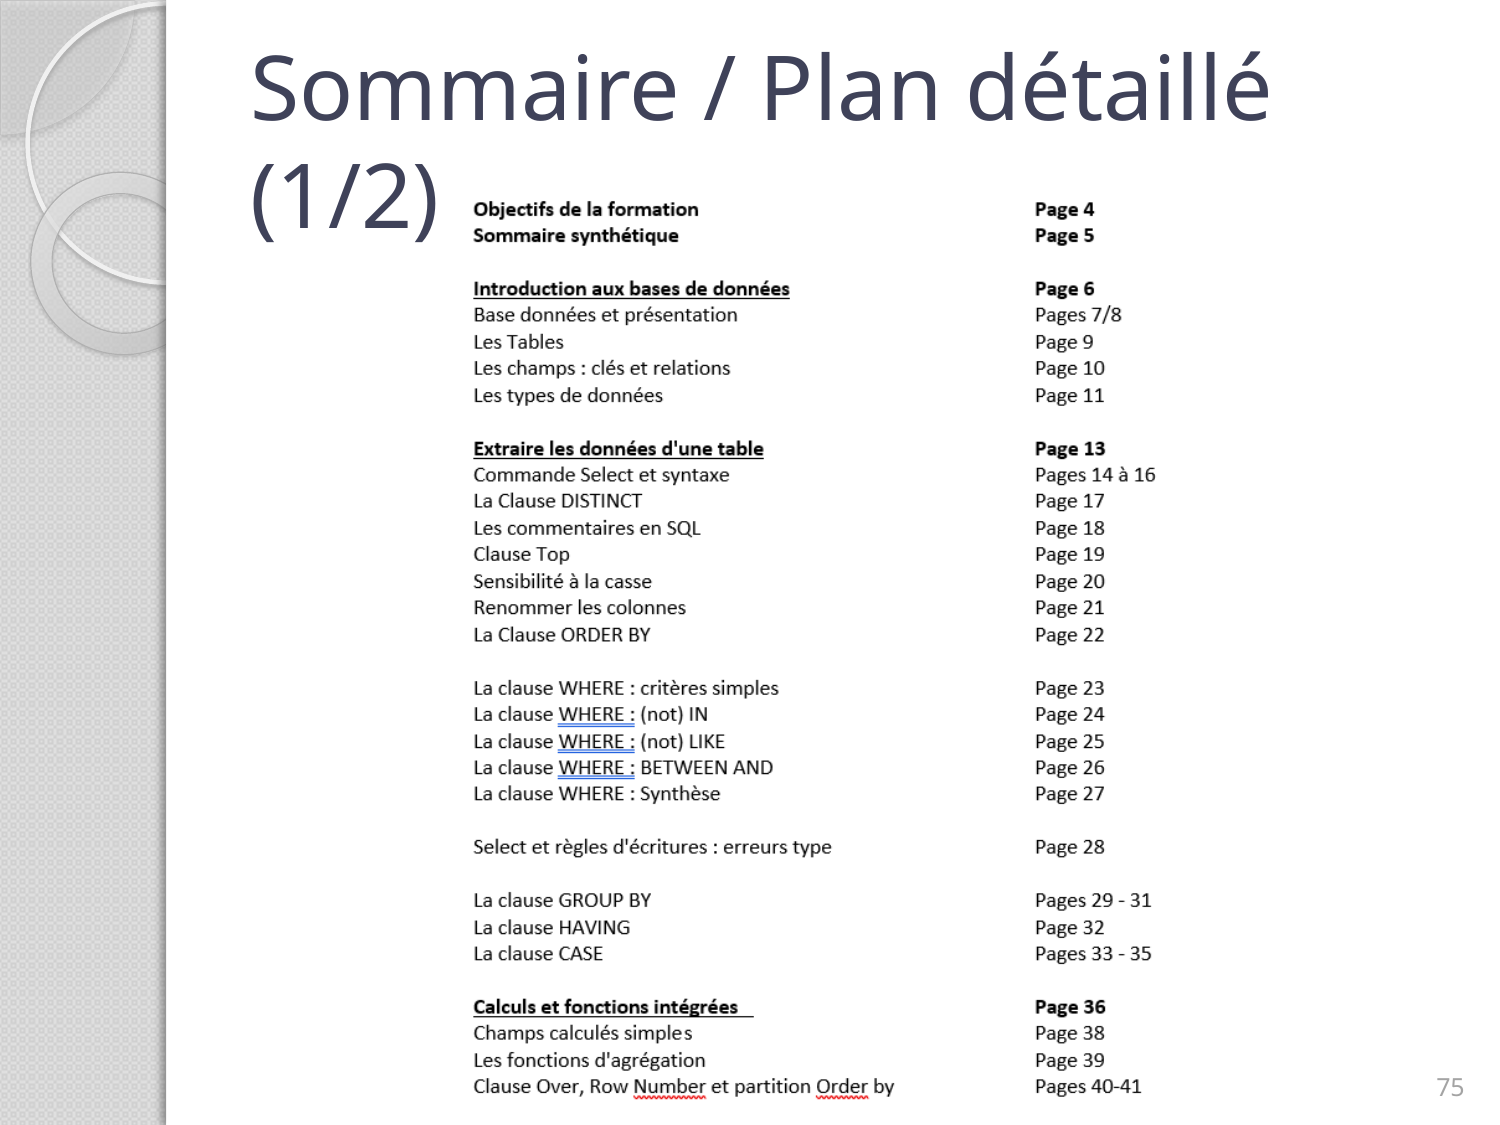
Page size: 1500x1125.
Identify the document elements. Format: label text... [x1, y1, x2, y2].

slide_number 75 [1413, 1034, 1488, 1113]
picture [466, 195, 1176, 1108]
title Sommaire / Plan détaillé (1/2) [235, 45, 1466, 233]
